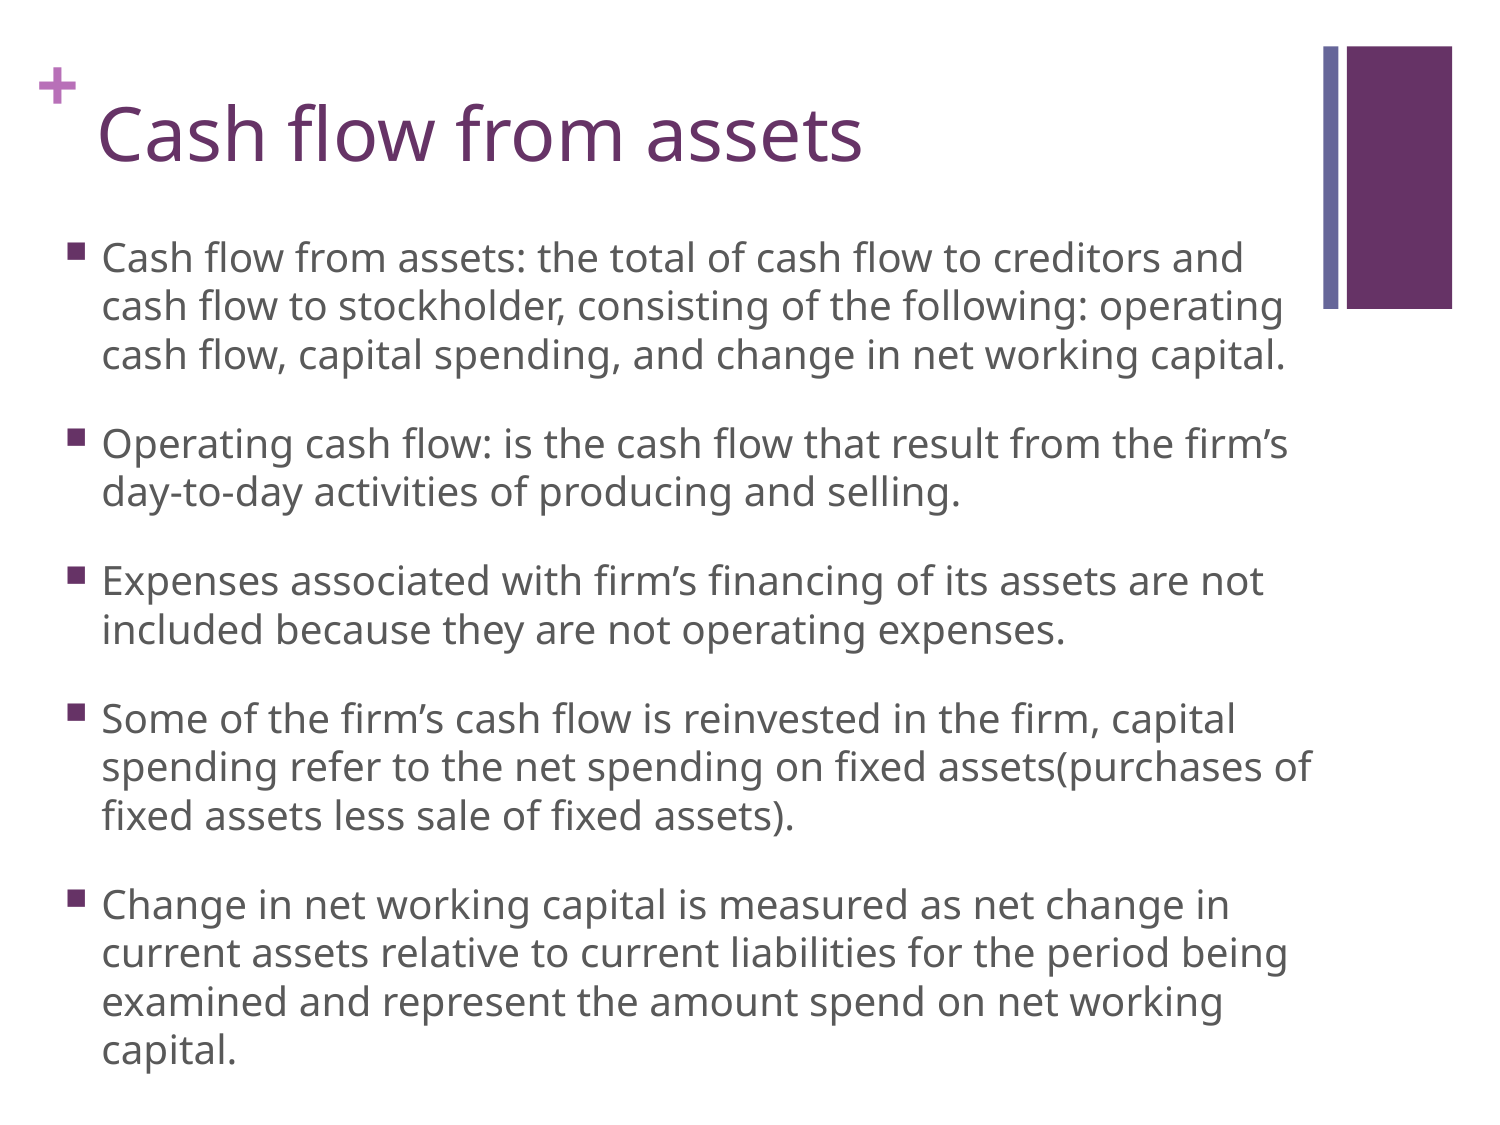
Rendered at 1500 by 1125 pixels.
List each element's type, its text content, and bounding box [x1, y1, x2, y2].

title Cash flow from assets [81, 79, 1322, 224]
list Cash flow from assets: the total of cash flow to creditors and cash flow to stockholder, consisting of the following: operating cash flow, capital spending, and change in net working capital. Operating cash flow: is the cash flow that result from the firm’s day-to-day activities of producing and selling. Expenses associated with firm’s financing of its assets are not included because they are not operating expenses. Some of the firm’s cash flow is reinvested in the firm, capital spending refer to the net spending on fixed assets(purchases of fixed assets less sale of fixed assets). Change in net working capital is measured as net change in current assets relative to current liabilities for the period being examined and represent the amount spend on net working capital. [50, 224, 1343, 1087]
